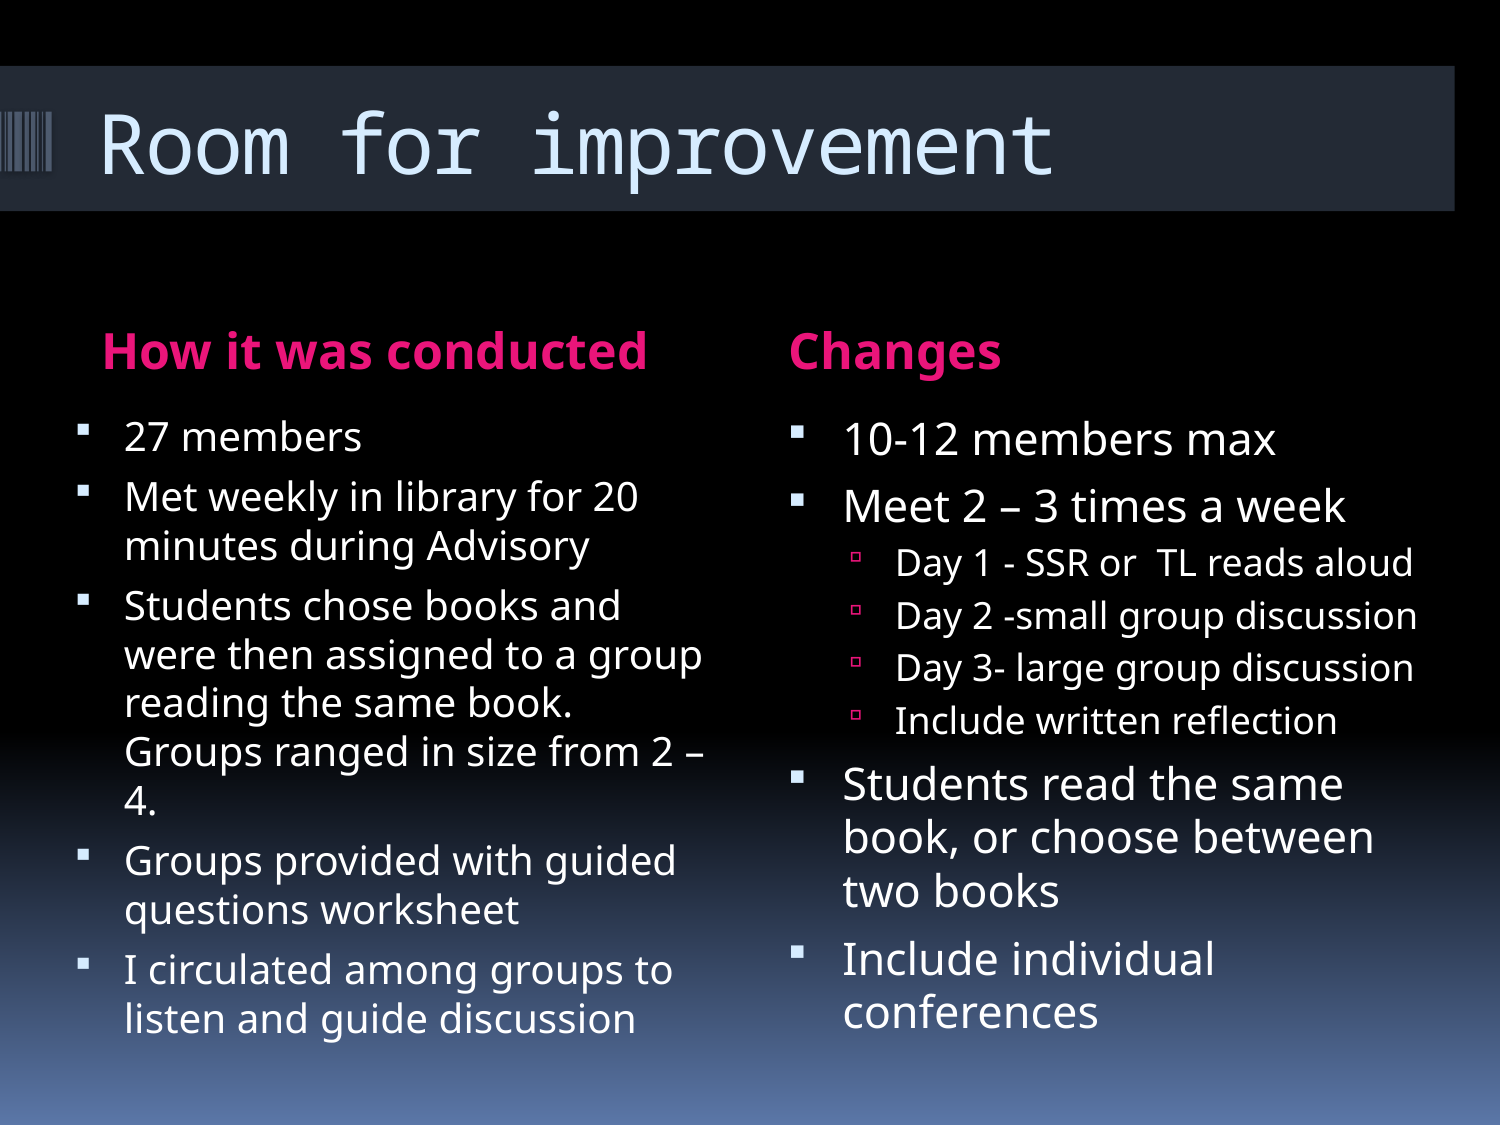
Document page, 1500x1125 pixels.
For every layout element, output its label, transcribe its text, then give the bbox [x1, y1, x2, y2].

list 27 members Met weekly in library for 20 minutes during Advisory Students chose books and were then assigned to a group reading the same book. Groups ranged in size from 2 – 4. Groups provided with guided questions worksheet I circulated among groups to listen and guide discussion [50, 403, 738, 1053]
list Changes [761, 296, 1425, 402]
list How it was conducted [75, 296, 738, 402]
list 10-12 members max Meet 2 – 3 times a week Day 1 - SSR or TL reads aloud Day 2 -small group discussion Day 3- large group discussion Include written reflection Students read the same book, or choose between two books Include individual conferences [761, 403, 1450, 1053]
title Room for improvement [82, 83, 1358, 234]
